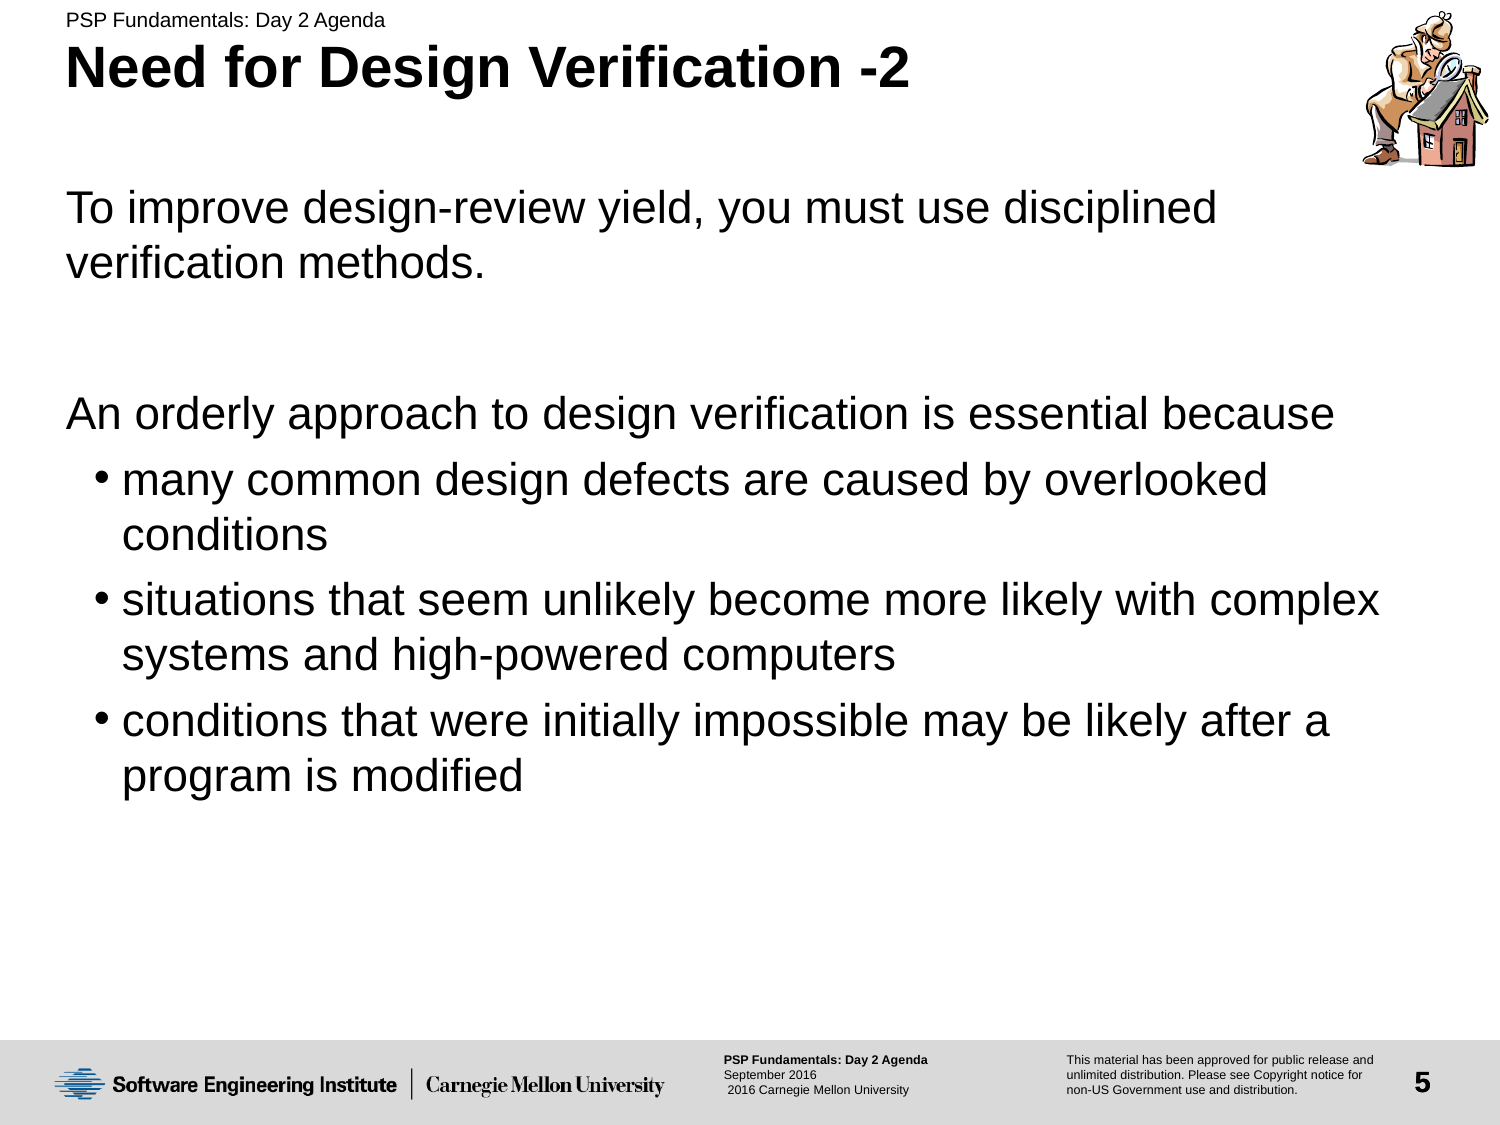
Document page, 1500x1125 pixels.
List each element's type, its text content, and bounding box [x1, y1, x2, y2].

title Need for Design Verification -2 [65, 37, 1362, 148]
picture [1362, 9, 1490, 169]
picture [46, 1061, 673, 1104]
list To improve design-review yield, you must use disciplined verification methods. An orderly approach to design verification is essential because many common design defects are caused by overlooked conditions situations that seem unlikely become more likely with complex systems and high-powered computers conditions that were initially impossible may be likely after a program is modified [65, 177, 1431, 1000]
